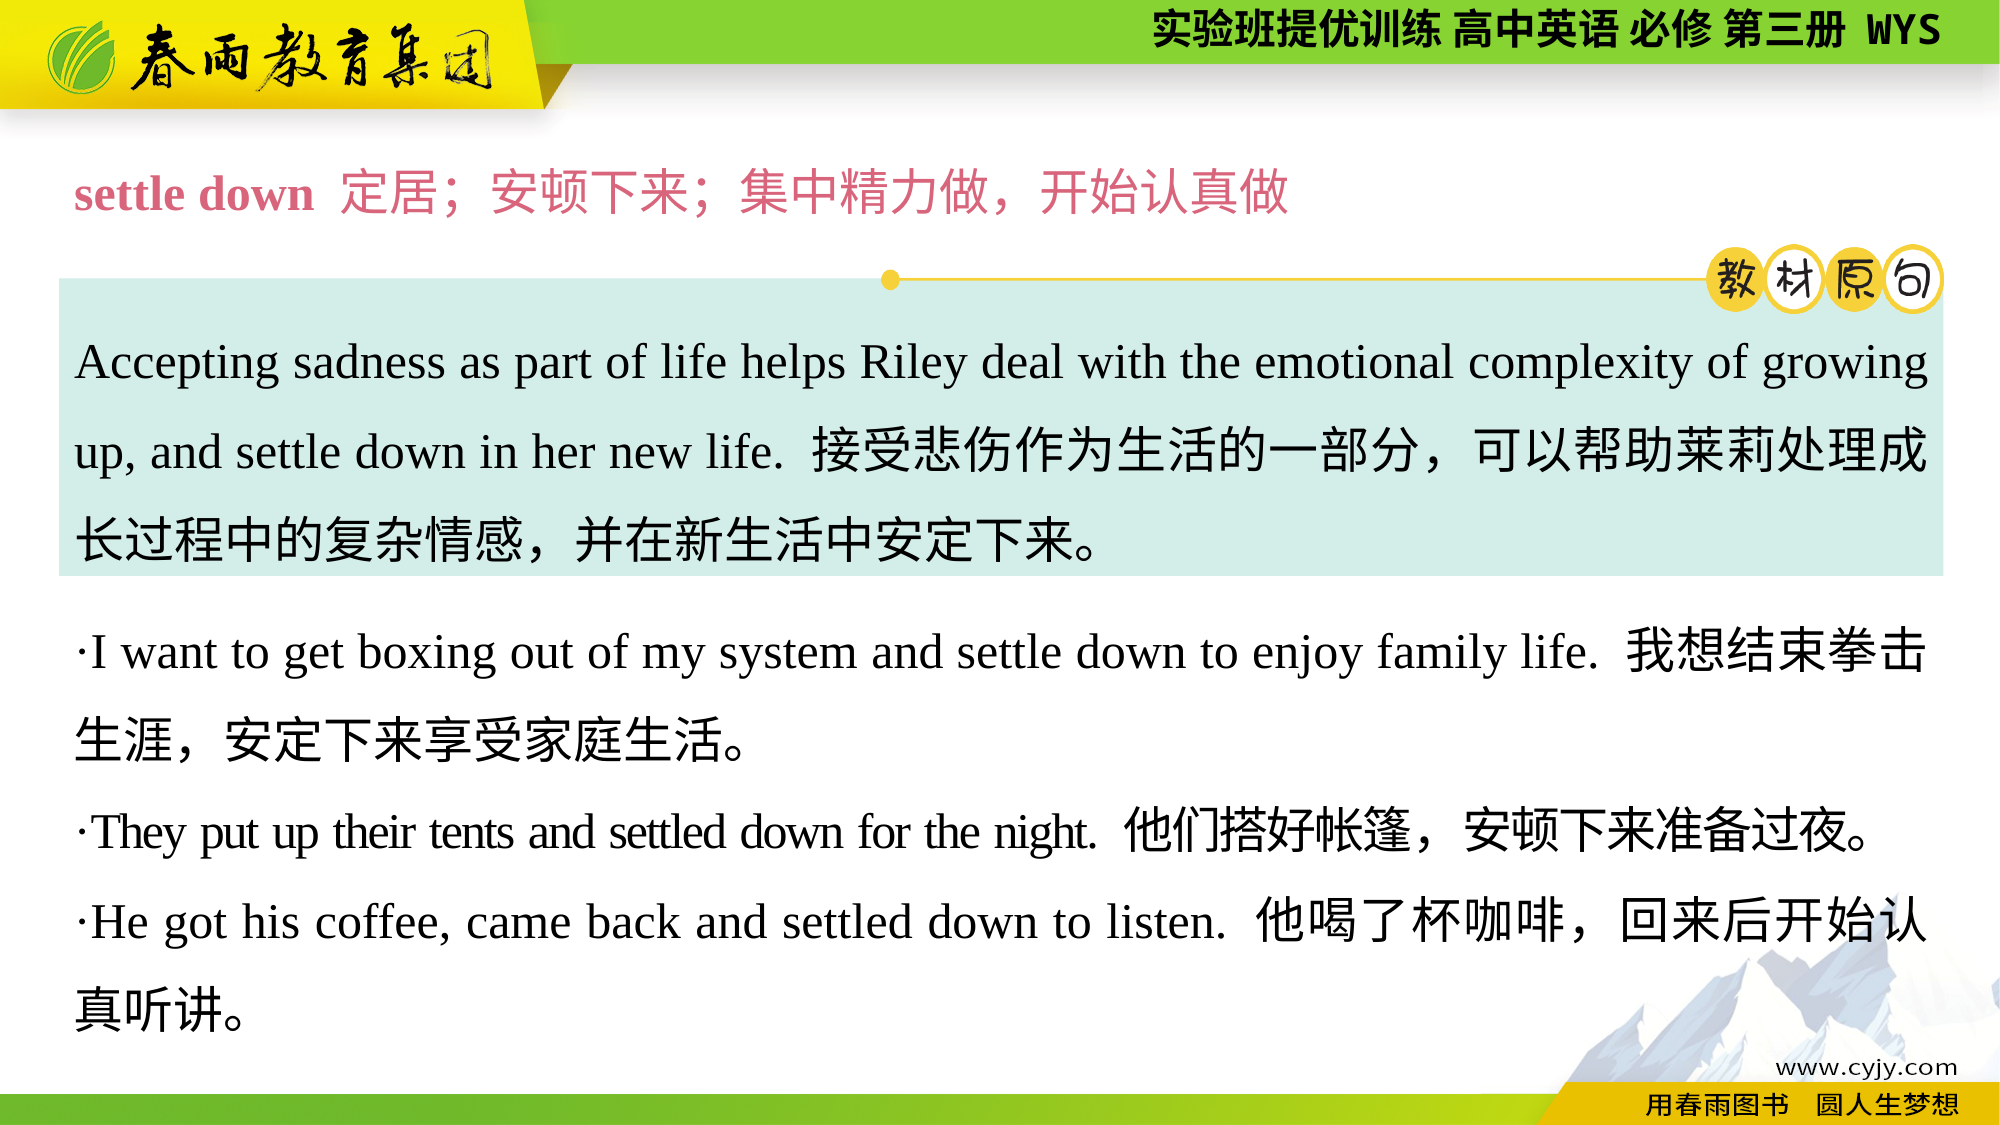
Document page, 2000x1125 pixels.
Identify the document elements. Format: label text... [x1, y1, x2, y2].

list settle down 定居；安顿下来；集中精力做，开始认真做 [59, 122, 1944, 217]
text_box Accepting sadness as part of life helps Riley deal with the emotional complexity of growing up, and settle down in her new life. 接受悲伤作为生活的一部分，可以帮助莱莉处理成长过程中的复杂情感，并在新生活中安定下来。 [59, 278, 1944, 576]
text_box ·I want to get boxing out of my system and settle down to enjoy family life. 我想结束拳击生涯，安定下来享受家庭生活。 ·They put up their tents and settled down for the night. 他们搭好帐篷，安顿下来准备过夜。 ·He got his coffee, came back and settled down to listen. 他喝了杯咖啡，回来后开始认真听讲。 [59, 580, 1944, 1046]
picture [0, 0, 2000, 1125]
